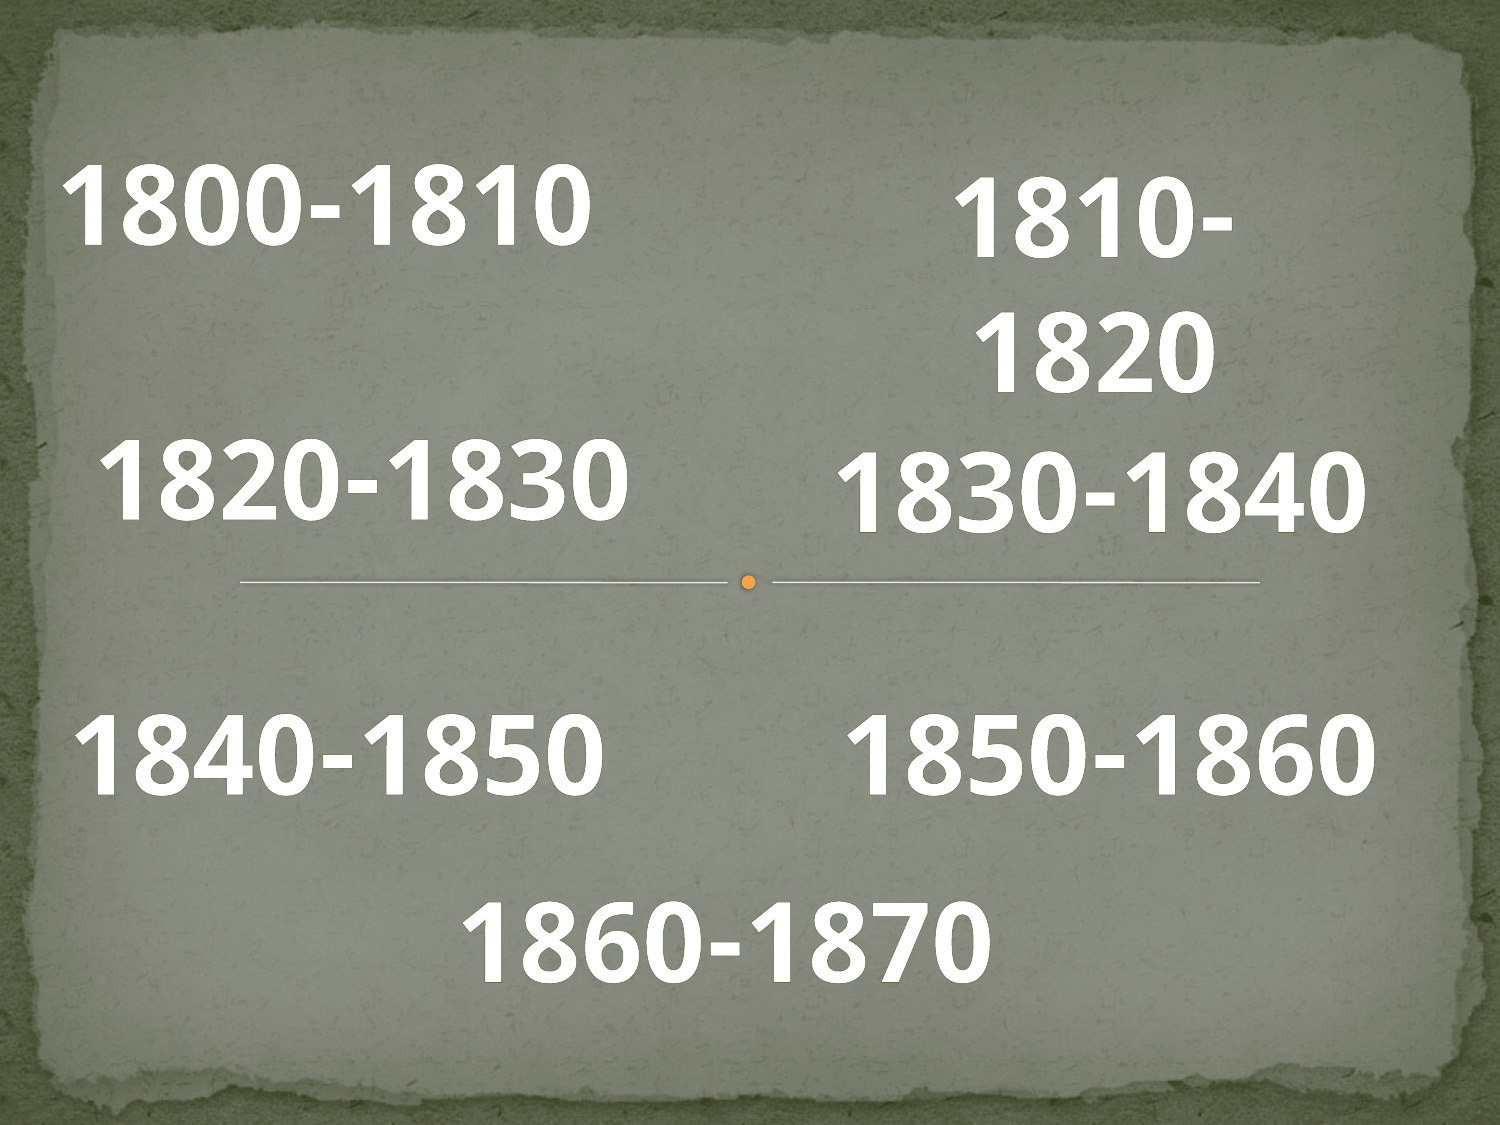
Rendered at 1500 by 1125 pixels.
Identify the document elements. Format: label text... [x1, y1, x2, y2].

text_box 1830-1840 [816, 412, 1384, 563]
text_box 1860-1870 [441, 862, 1009, 1013]
text_box 1820-1830 [79, 399, 647, 550]
text_box 1800-1810 [41, 124, 609, 275]
text_box 1810-1820 [837, 137, 1350, 412]
text_box 1850-1860 [826, 674, 1394, 825]
text_box 1840-1850 [54, 674, 622, 825]
